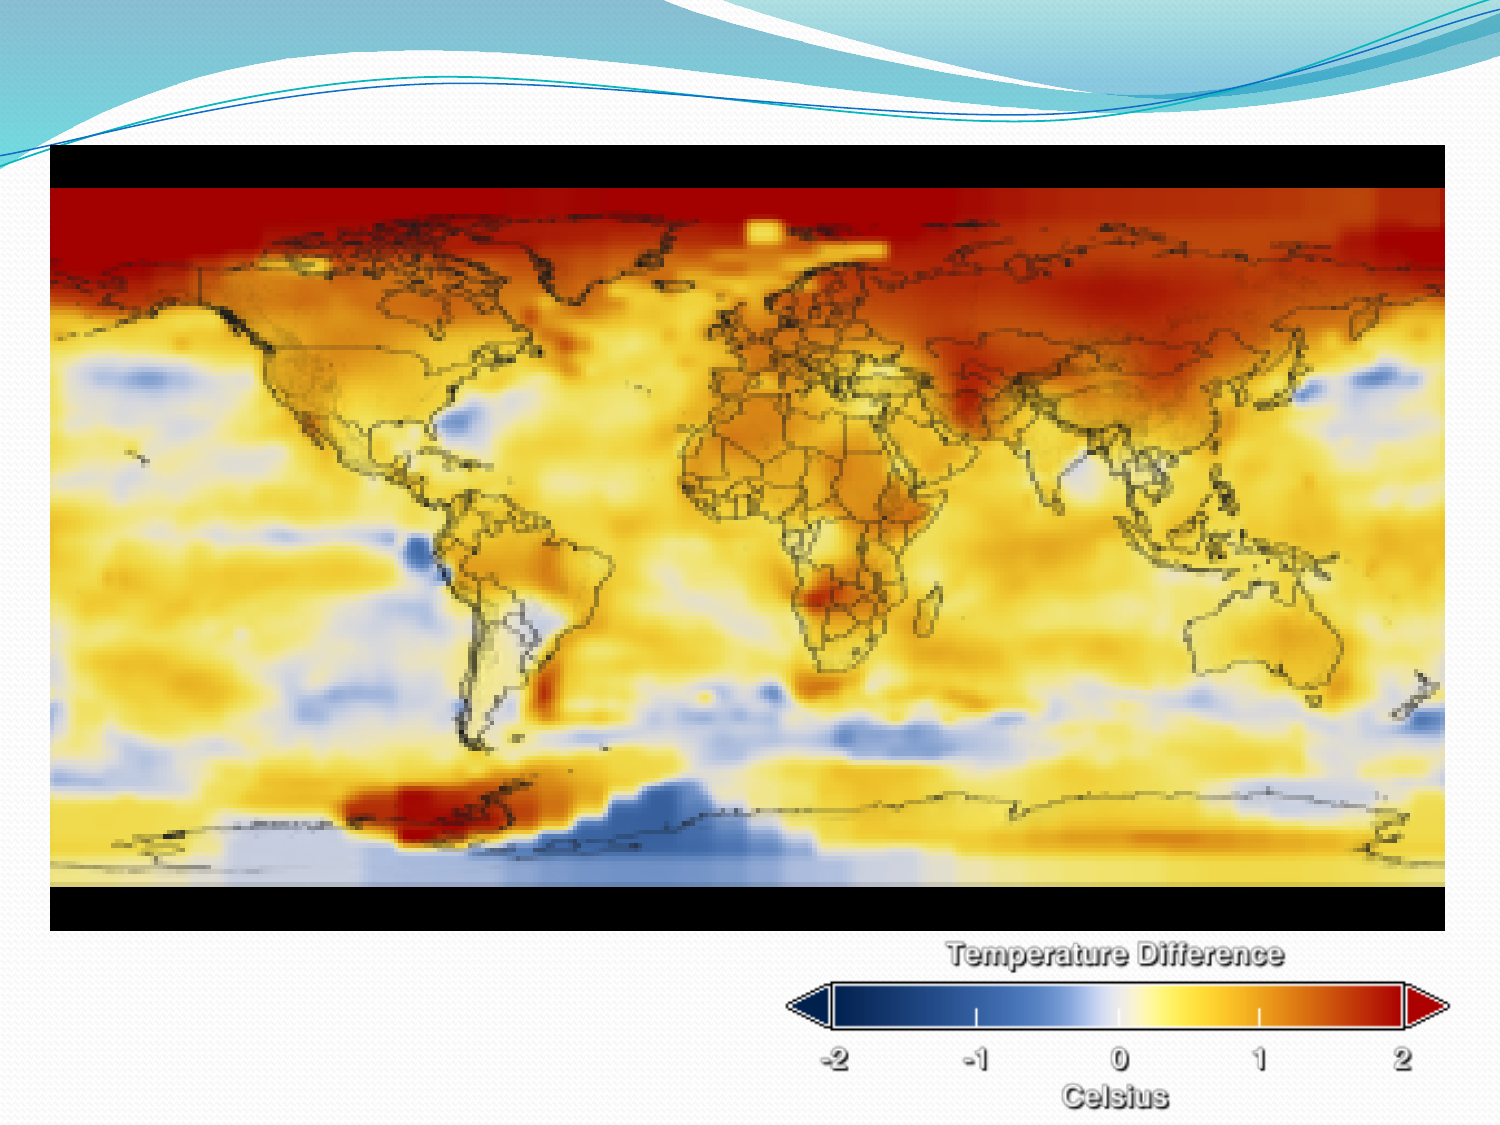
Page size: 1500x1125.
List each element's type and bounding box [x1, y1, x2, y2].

picture [49, 145, 1476, 1125]
